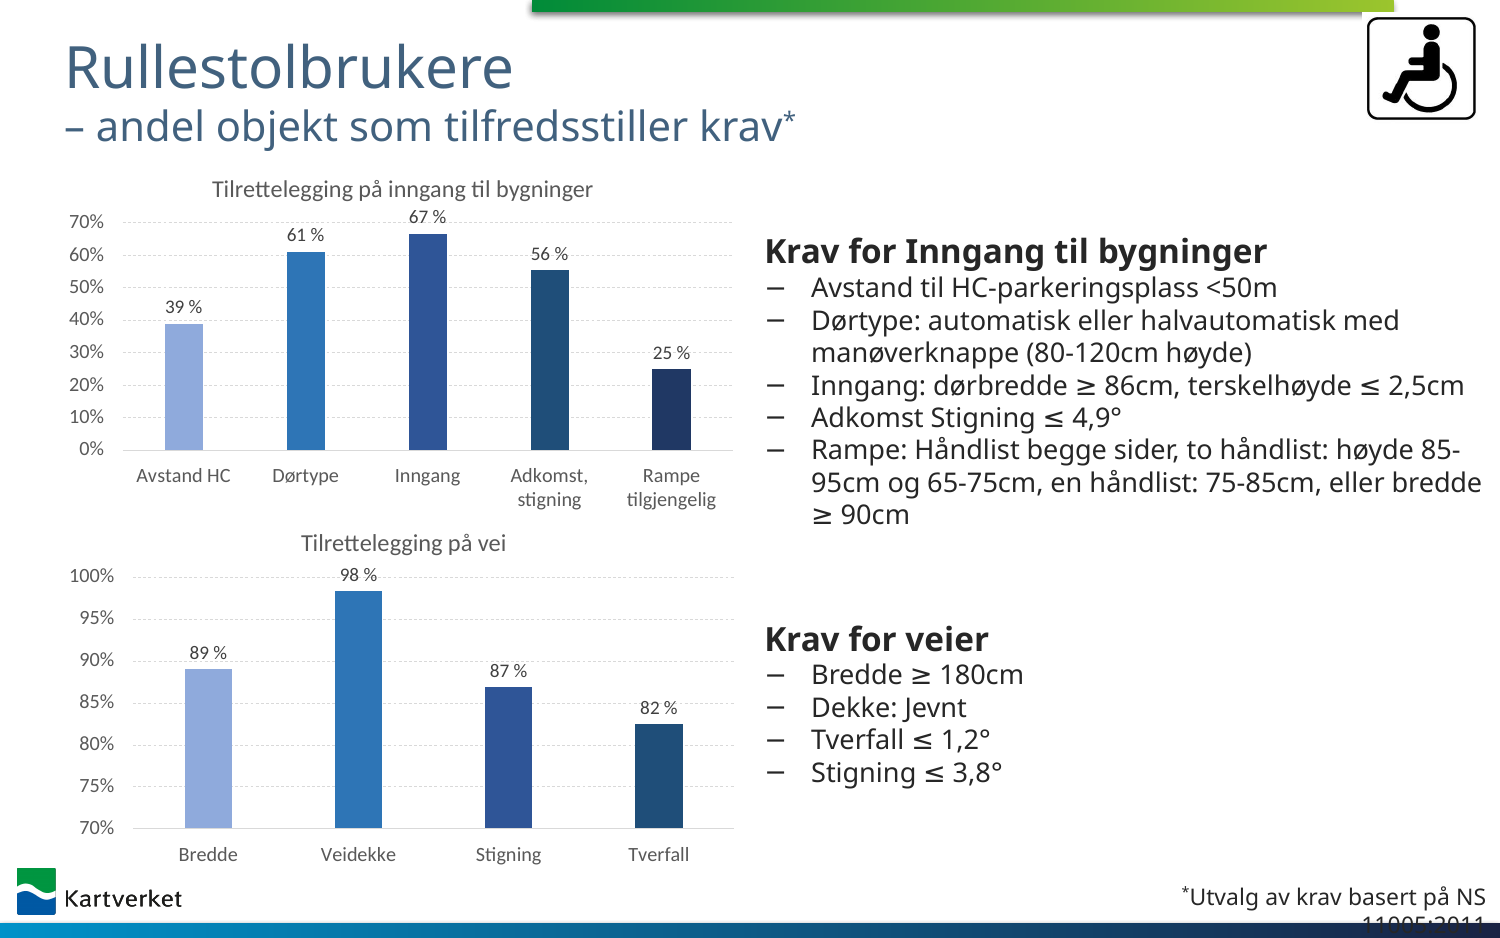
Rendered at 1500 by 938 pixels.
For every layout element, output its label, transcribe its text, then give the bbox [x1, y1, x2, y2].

text_box Krav for veier Bredde ≥ 180cm Dekke: Jevnt Tverfall ≤ 1,2° Stigning ≤ 3,8° [749, 610, 1500, 795]
text_box *Utvalg av krav basert på NS 11005:2011 [1068, 873, 1500, 938]
text_box Krav for Inngang til bygninger Avstand til HC-parkeringsplass <50m Dørtype: automatisk eller halvautomatisk med manøverknappe (80-120cm høyde) Inngang: dørbredde ≥ 86cm, terskelhøyde ≤ 2,5cm Adkomst Stigning ≤ 4,9° Rampe: Håndlist begge sider, to håndlist: høyde 85-95cm og 65-75cm, en håndlist: 75-85cm, eller bredde ≥ 90cm [749, 223, 1500, 538]
picture [62, 520, 746, 874]
picture [1362, 12, 1481, 126]
text_box Rullestolbrukere – andel objekt som tilfredsstiller krav* [49, 25, 1431, 158]
picture [62, 166, 744, 519]
